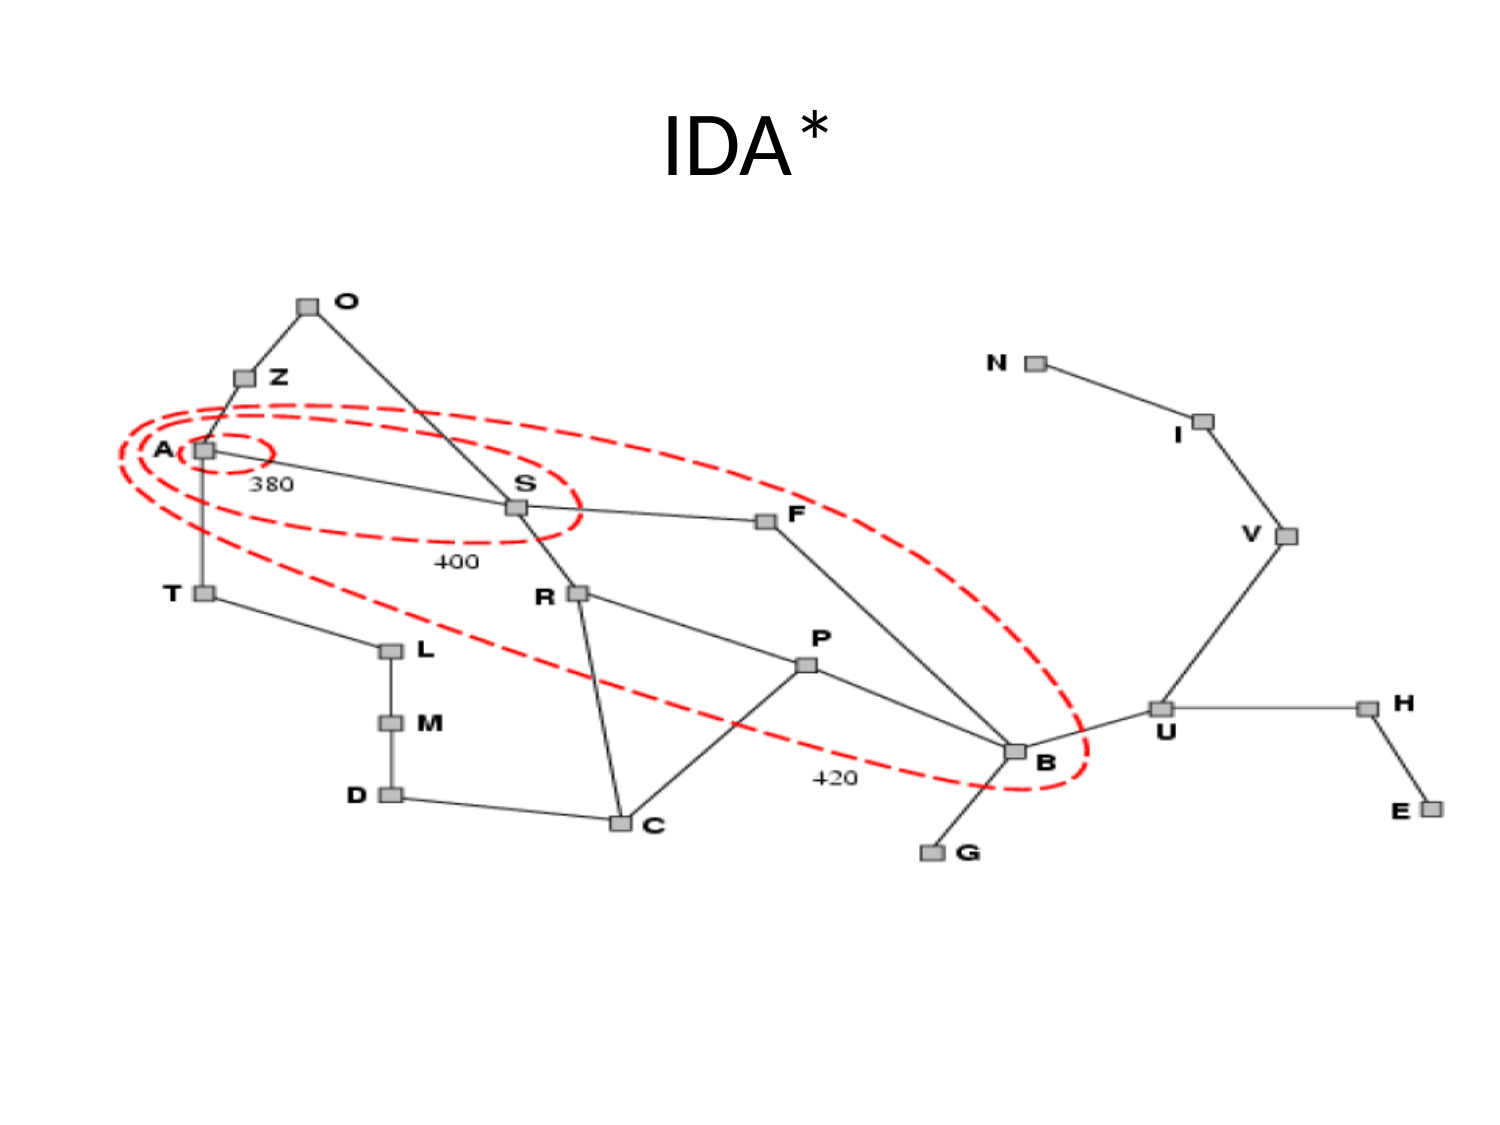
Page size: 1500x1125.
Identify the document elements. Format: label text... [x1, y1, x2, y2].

title IDA* [75, 45, 1425, 233]
picture [30, 255, 1470, 869]
